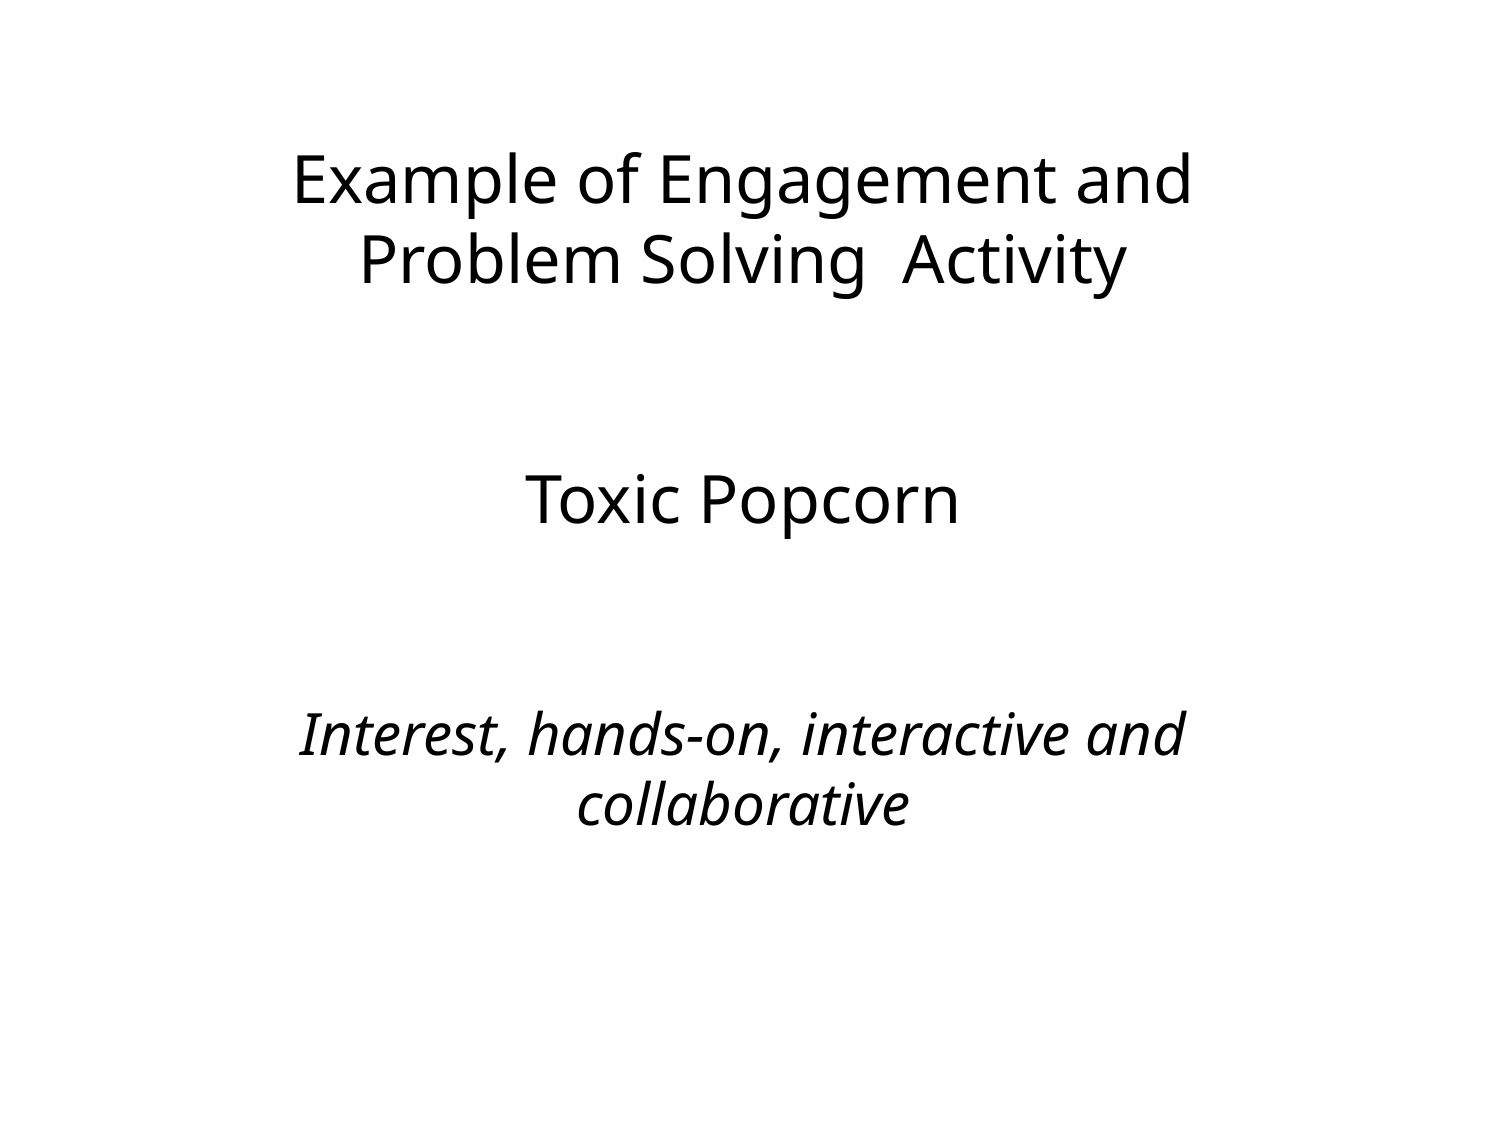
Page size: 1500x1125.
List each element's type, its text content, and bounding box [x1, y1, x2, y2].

text_box Example of Engagement and Problem Solving Activity Toxic Popcorn Interest, hands-on, interactive and collaborative [174, 49, 1313, 845]
